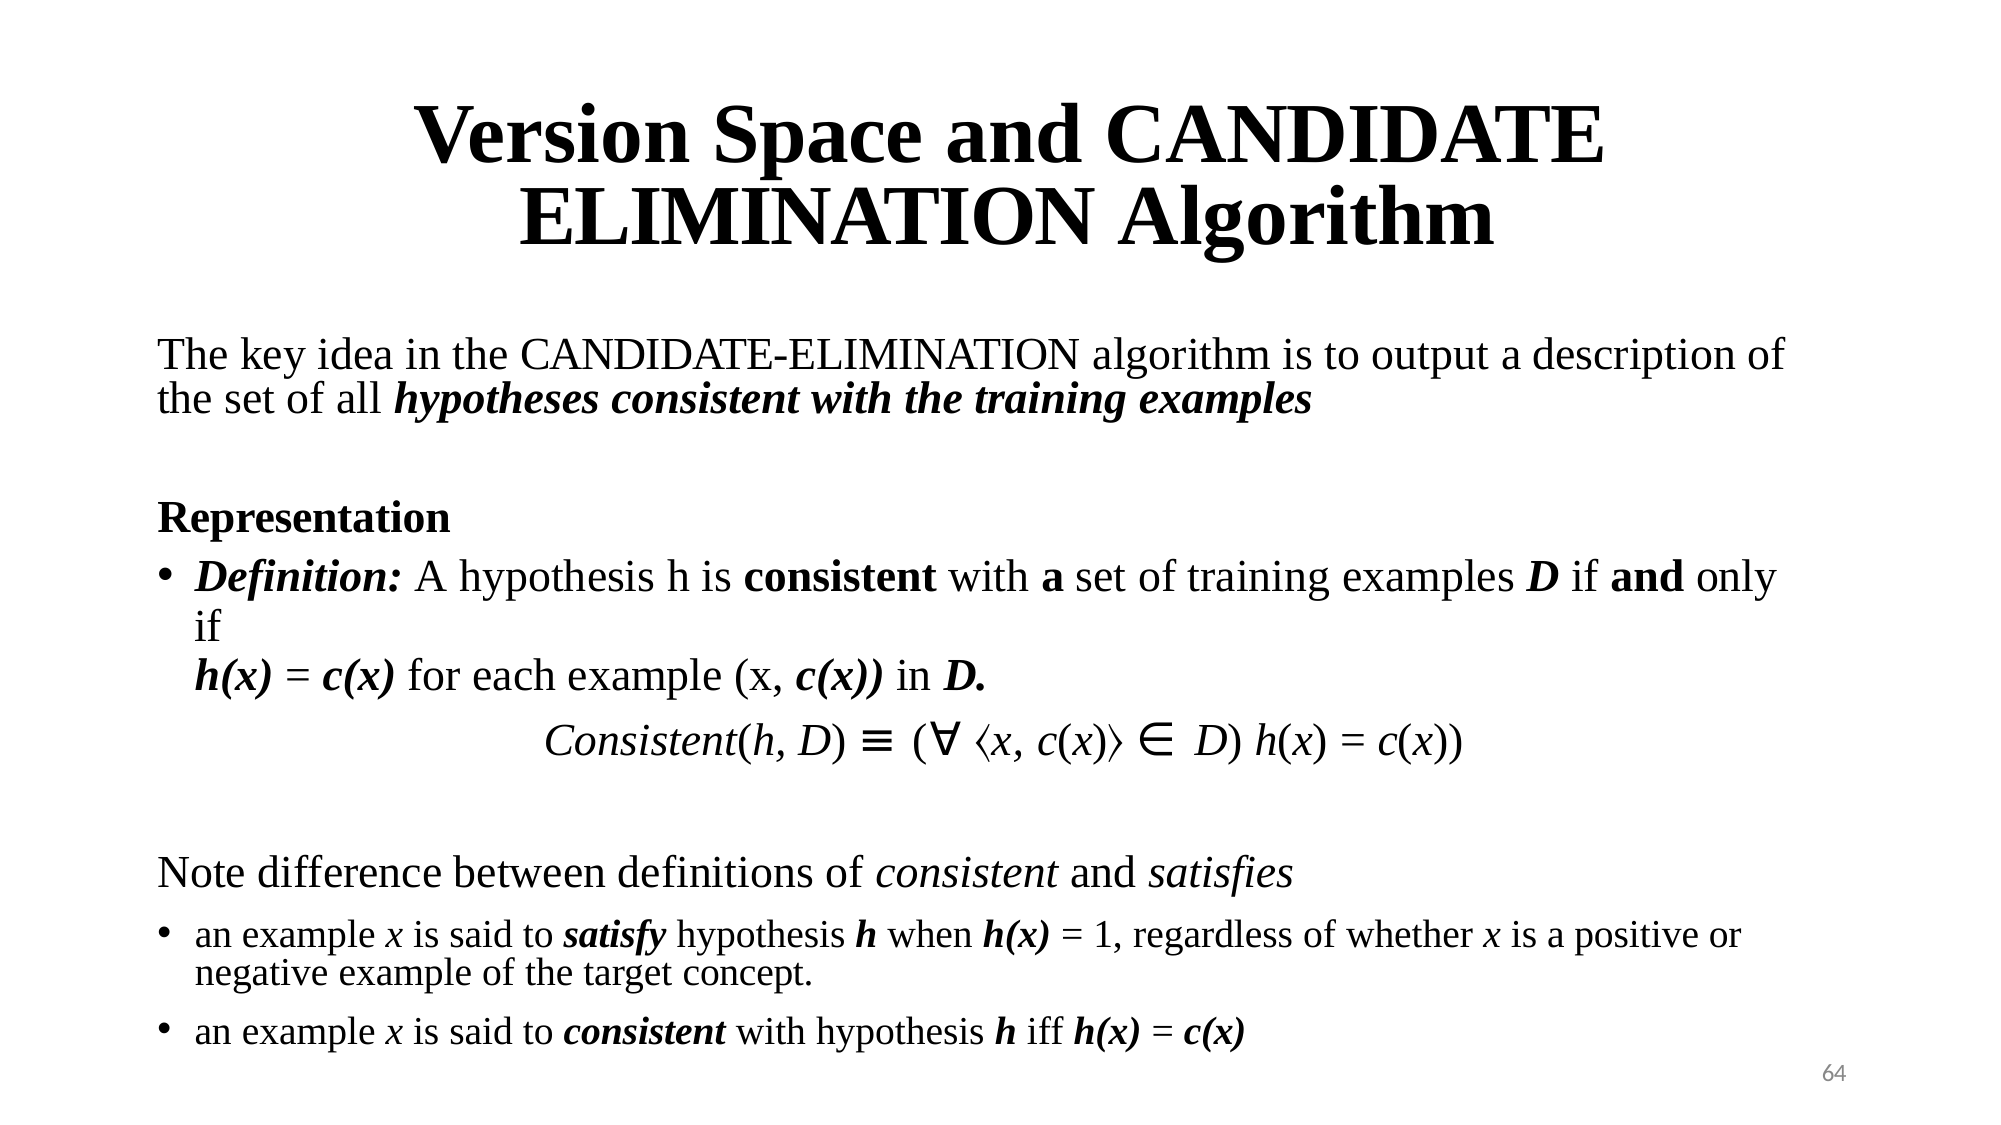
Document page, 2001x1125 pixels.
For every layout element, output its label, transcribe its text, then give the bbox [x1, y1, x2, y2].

text_box The key idea in the CANDIDATE-ELIMINATION algorithm is to output a description of the set of all hypotheses consistent with the training examples Representation Definition: A hypothesis h is consistent with a set of training examples D if and only if h(x) = c(x) for each example (x, c(x)) in D. Consistent(h, D) ≡ (∀ 〈x, c(x)〉 ∈ D) h(x) = c(x)) Note difference between definitions of consistent and satisfies an example x is said to satisfy hypothesis h when h(x) = 1, regardless of whether x is a positive or negative example of the target concept. an example x is said to consistent with hypothesis h iff h(x) = c(x) [155, 322, 1817, 1053]
title Version Space and CANDIDATE ELIMINATION Algorithm [411, 75, 1612, 286]
slide_number 64 [1815, 1060, 1856, 1125]
